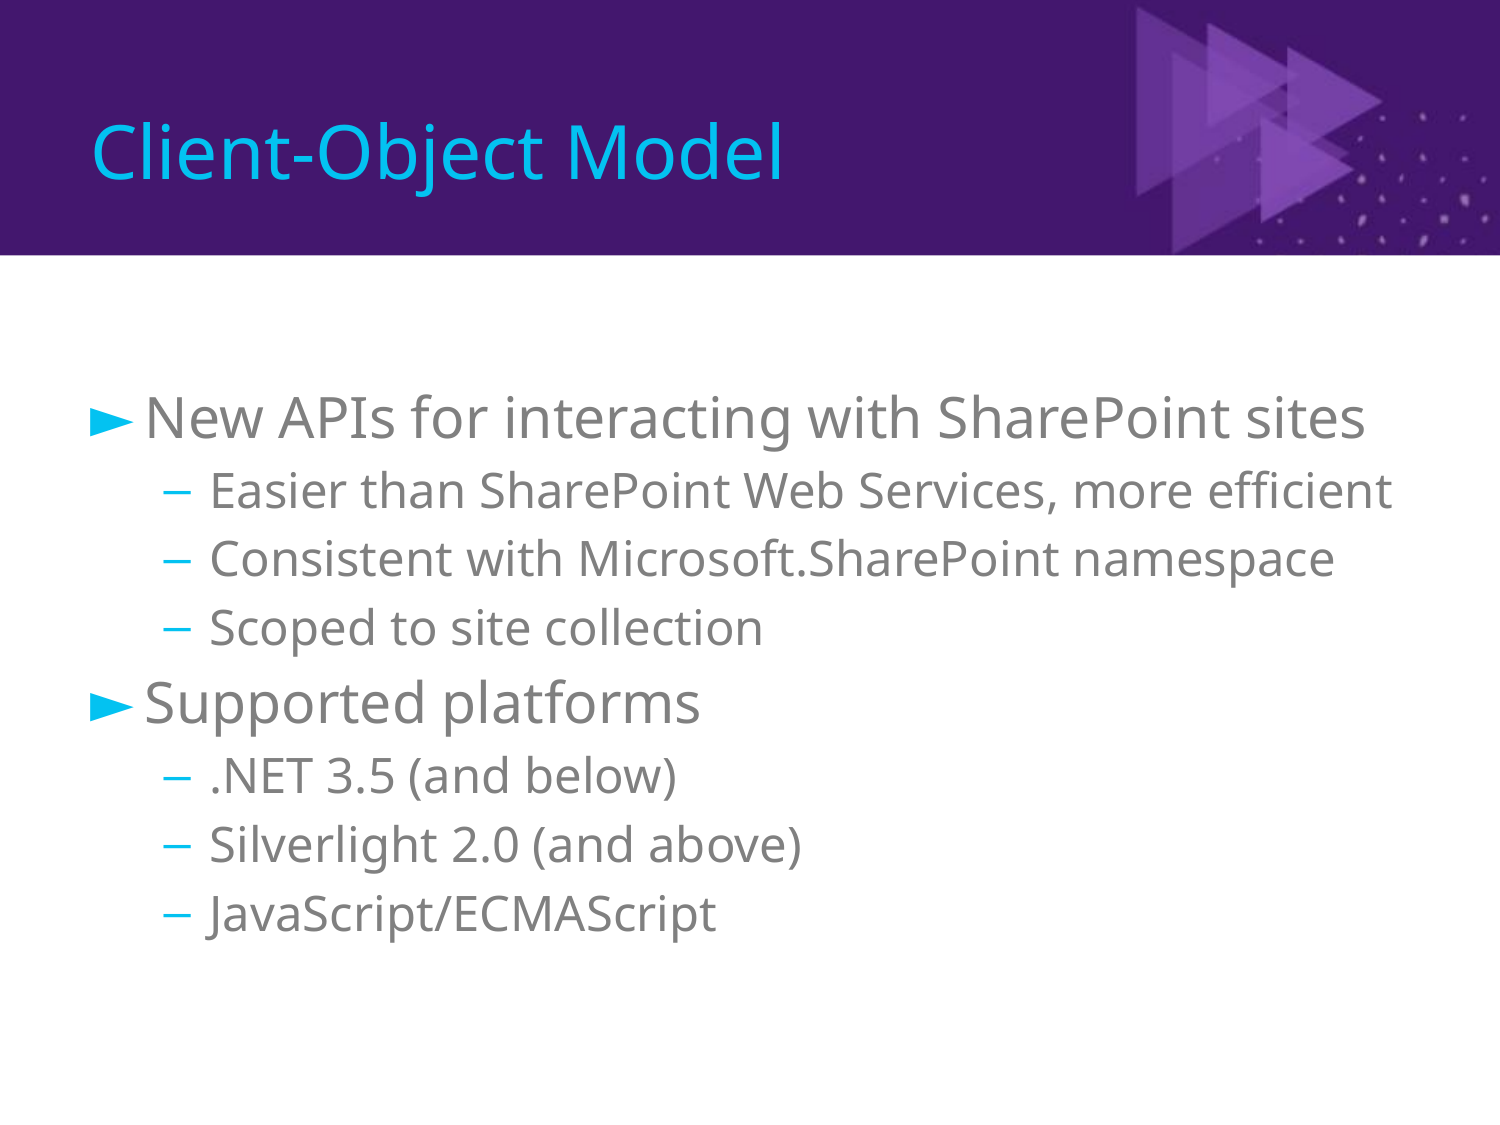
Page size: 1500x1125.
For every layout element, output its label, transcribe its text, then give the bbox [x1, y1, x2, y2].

title Client-Object Model [75, 56, 1425, 244]
list New APIs for interacting with SharePoint sites Easier than SharePoint Web Services, more efficient Consistent with Microsoft.SharePoint namespace Scoped to site collection Supported platforms .NET 3.5 (and below) Silverlight 2.0 (and above) JavaScript/ECMAScript [75, 373, 1425, 1005]
picture [0, 0, 1500, 255]
